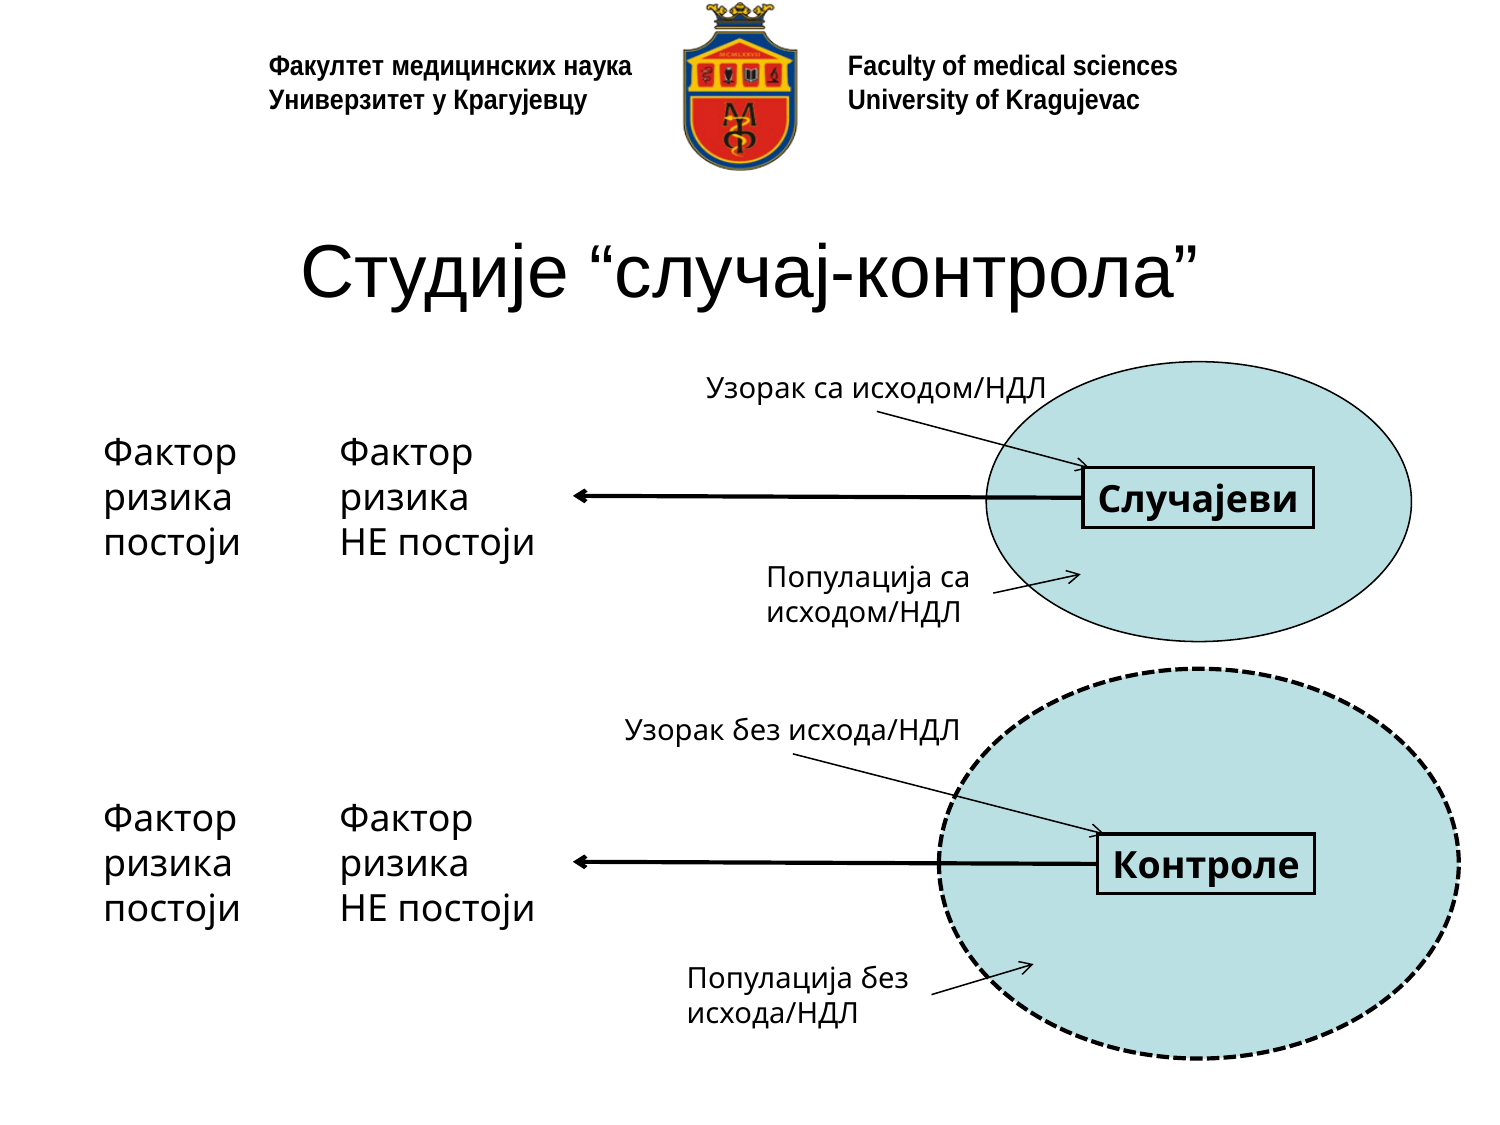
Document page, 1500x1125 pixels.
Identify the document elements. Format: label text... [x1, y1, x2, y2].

text_box Узорак са исходом/НДЛ [691, 361, 1063, 412]
text_box Фактор ризика постоји [88, 786, 324, 937]
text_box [876, 411, 1090, 469]
text_box [986, 361, 1412, 642]
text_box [999, 573, 1081, 594]
title Студије “случај-контрола” [74, 173, 1426, 362]
text_box Контроле [1097, 834, 1315, 894]
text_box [935, 963, 1034, 996]
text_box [572, 495, 1089, 499]
text_box Узорак без исхода/НДЛ [609, 704, 976, 754]
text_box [792, 754, 1105, 835]
text_box Популација са исходом/НДЛ [751, 550, 994, 636]
text_box [939, 668, 1459, 1059]
text_box Случајеви [1083, 467, 1314, 528]
text_box Фактор ризика НЕ постоји [324, 420, 573, 571]
text_box Популација без исхода/НДЛ [671, 952, 932, 1037]
text_box Фактор ризика НЕ постоји [324, 786, 573, 937]
text_box Фактор ризика постоји [88, 420, 324, 571]
